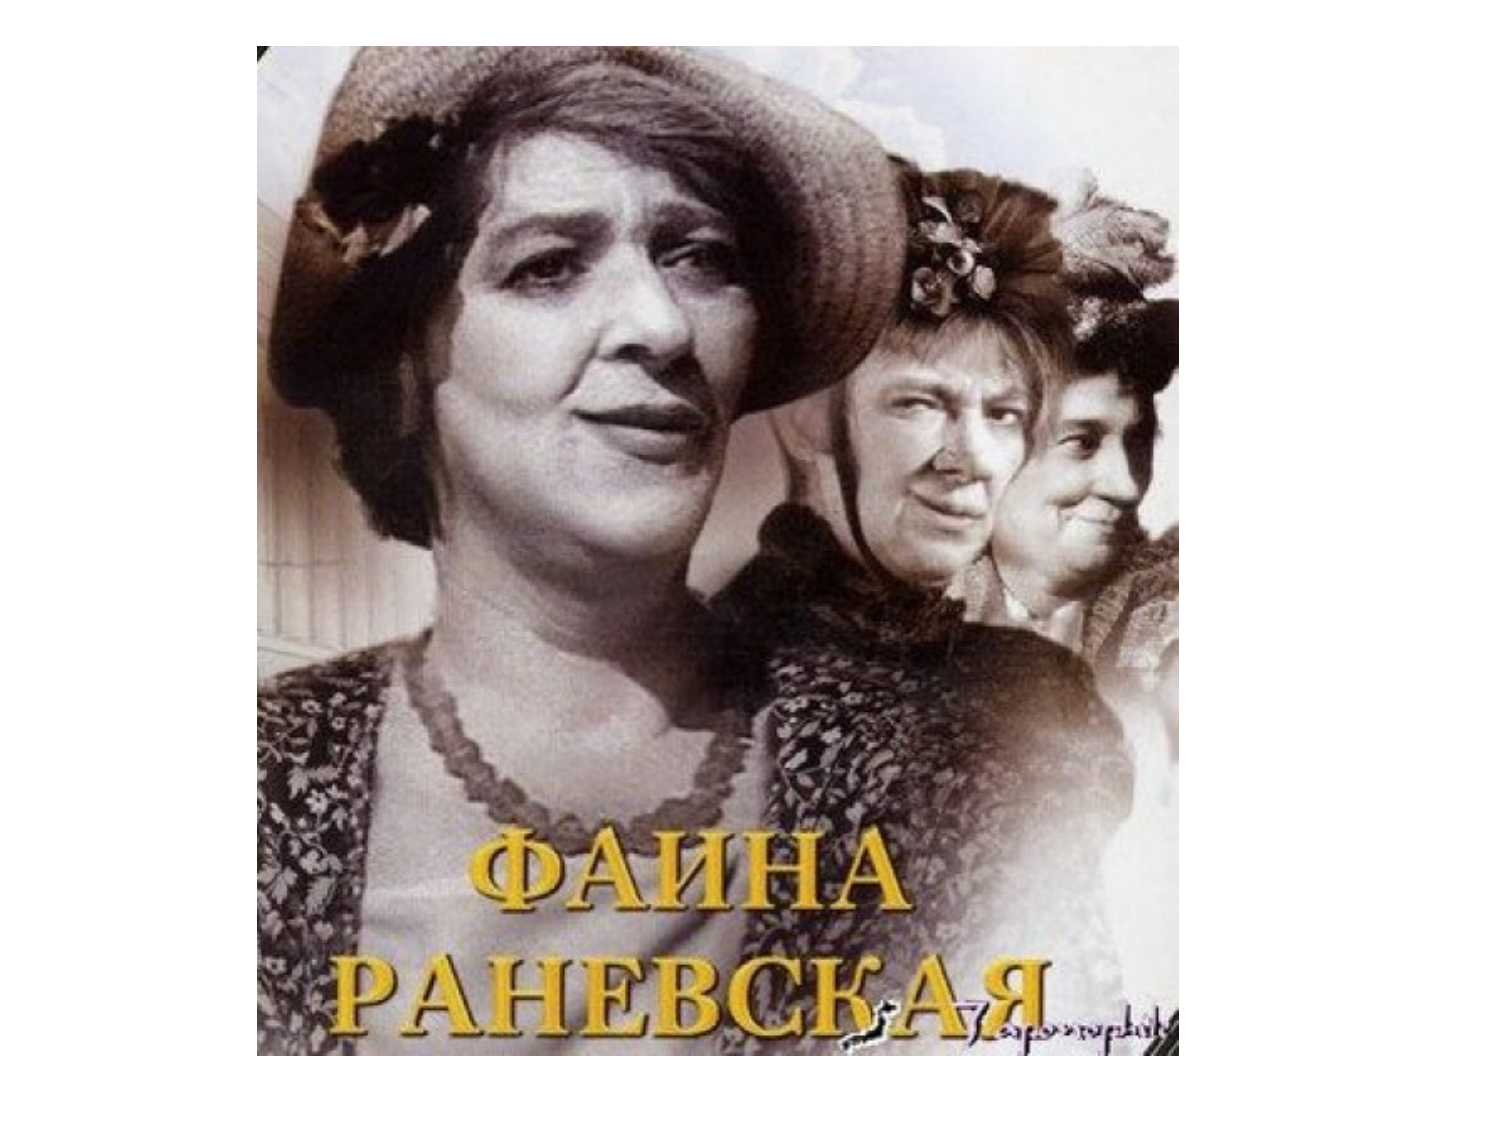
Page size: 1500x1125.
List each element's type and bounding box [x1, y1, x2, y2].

list [257, 46, 1179, 1056]
